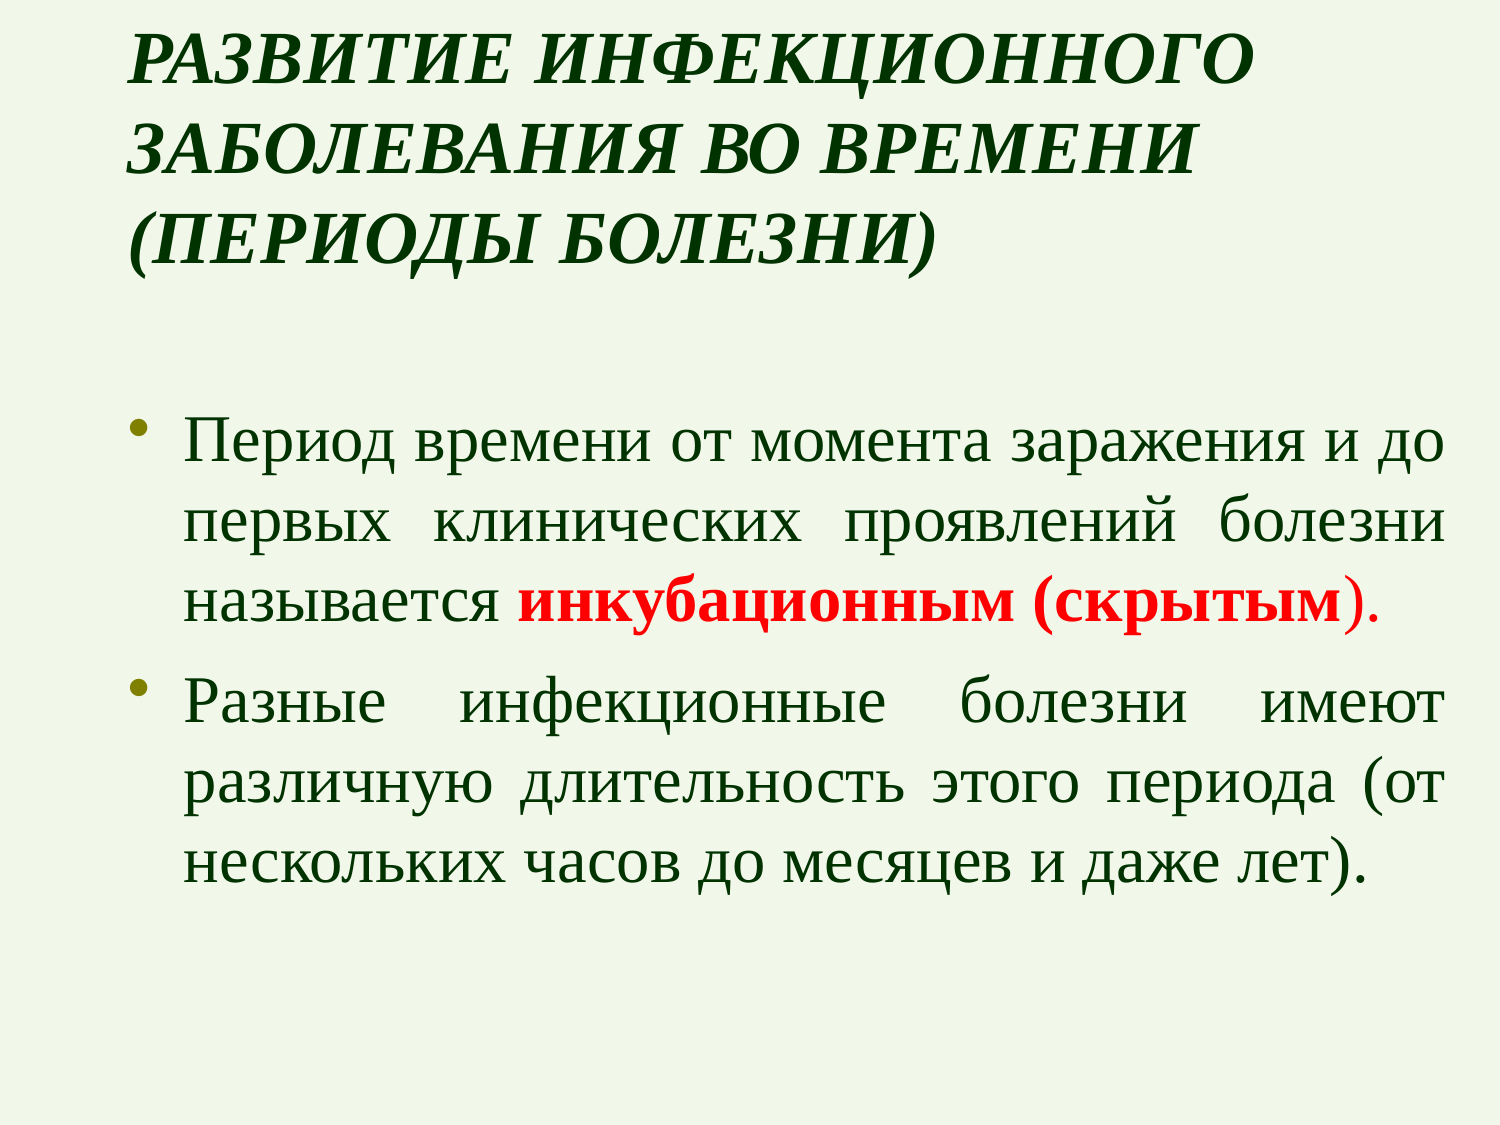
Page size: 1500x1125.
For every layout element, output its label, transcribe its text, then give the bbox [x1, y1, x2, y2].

list Период времени от момента заражения и до первых клинических проявлений болезни называется инкубационным (скрытым). Разные инфекционные болезни имеют различную длительность этого периода (от нескольких часов до месяцев и даже лет). [112, 387, 1463, 979]
title РАЗВИТИЕ ИНФЕКЦИОННОГО ЗАБОЛЕВАНИЯ ВО ВРЕМЕНИ (ПЕРИОДЫ БОЛЕЗНИ) [112, 50, 1388, 238]
